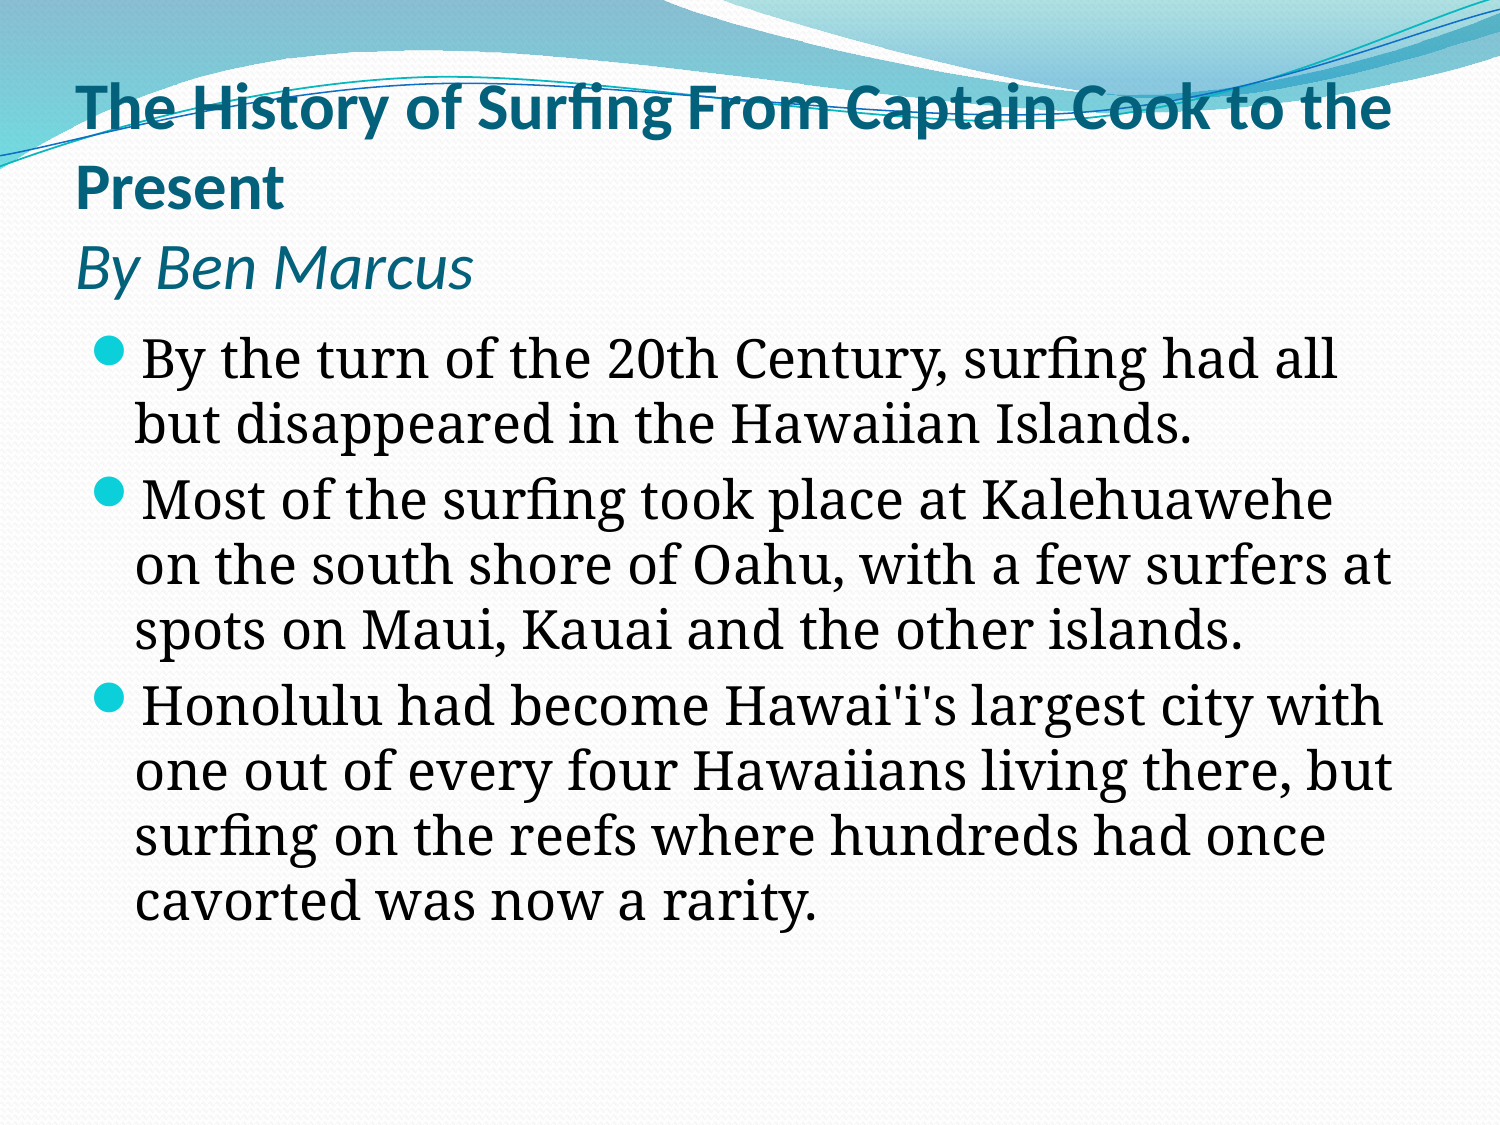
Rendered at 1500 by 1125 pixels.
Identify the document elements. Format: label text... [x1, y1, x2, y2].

list By the turn of the 20th Century, surfing had all but disappeared in the Hawaiian Islands. Most of the surfing took place at Kalehuawehe on the south shore of Oahu, with a few surfers at spots on Maui, Kauai and the other islands. Honolulu had become Hawai'i's largest city with one out of every four Hawaiians living there, but surfing on the reefs where hundreds had once cavorted was now a rarity. [75, 317, 1425, 1038]
title The History of Surfing From Captain Cook to the Present By Ben Marcus [75, 115, 1425, 303]
